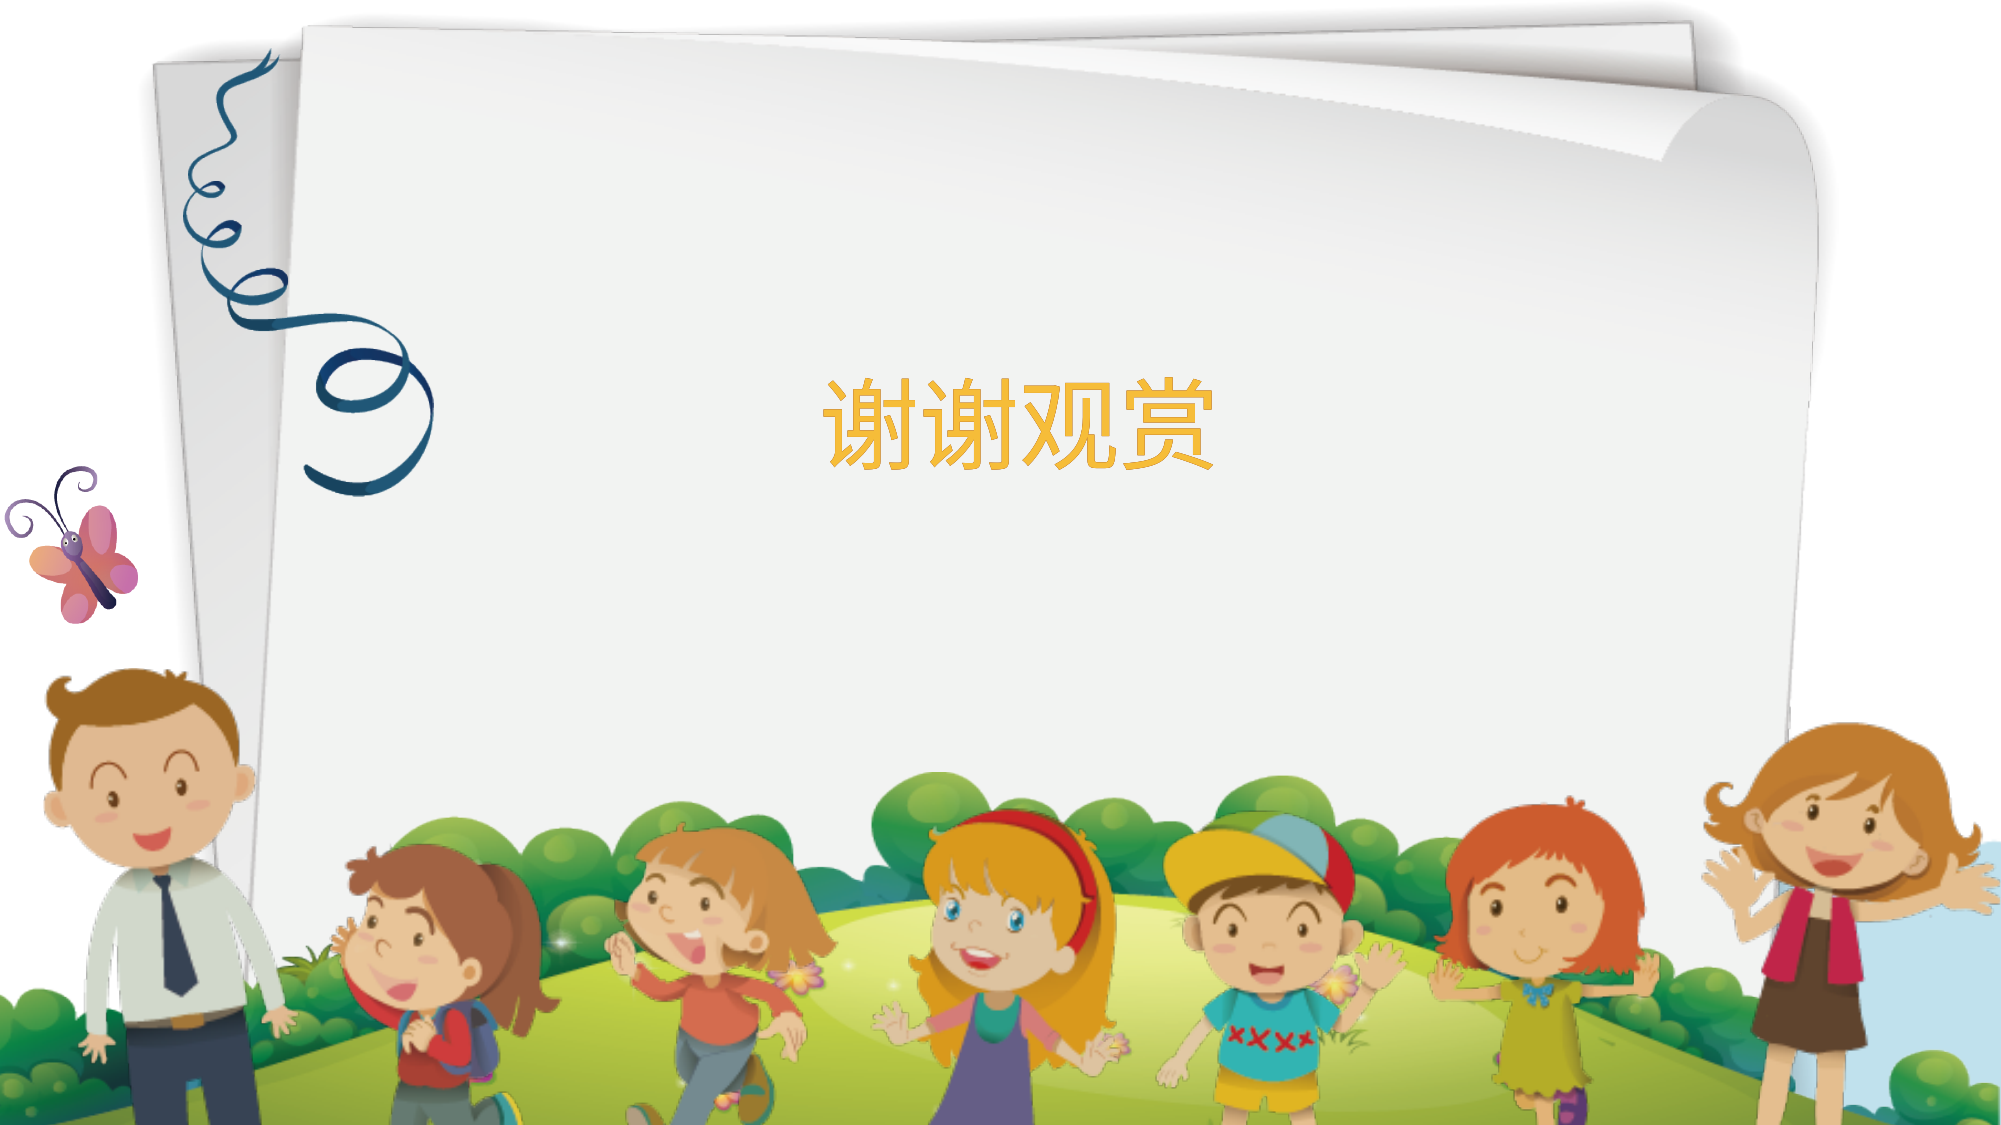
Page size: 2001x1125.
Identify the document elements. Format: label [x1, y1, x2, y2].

text_box [802, 354, 1237, 492]
picture [0, 0, 2001, 1125]
